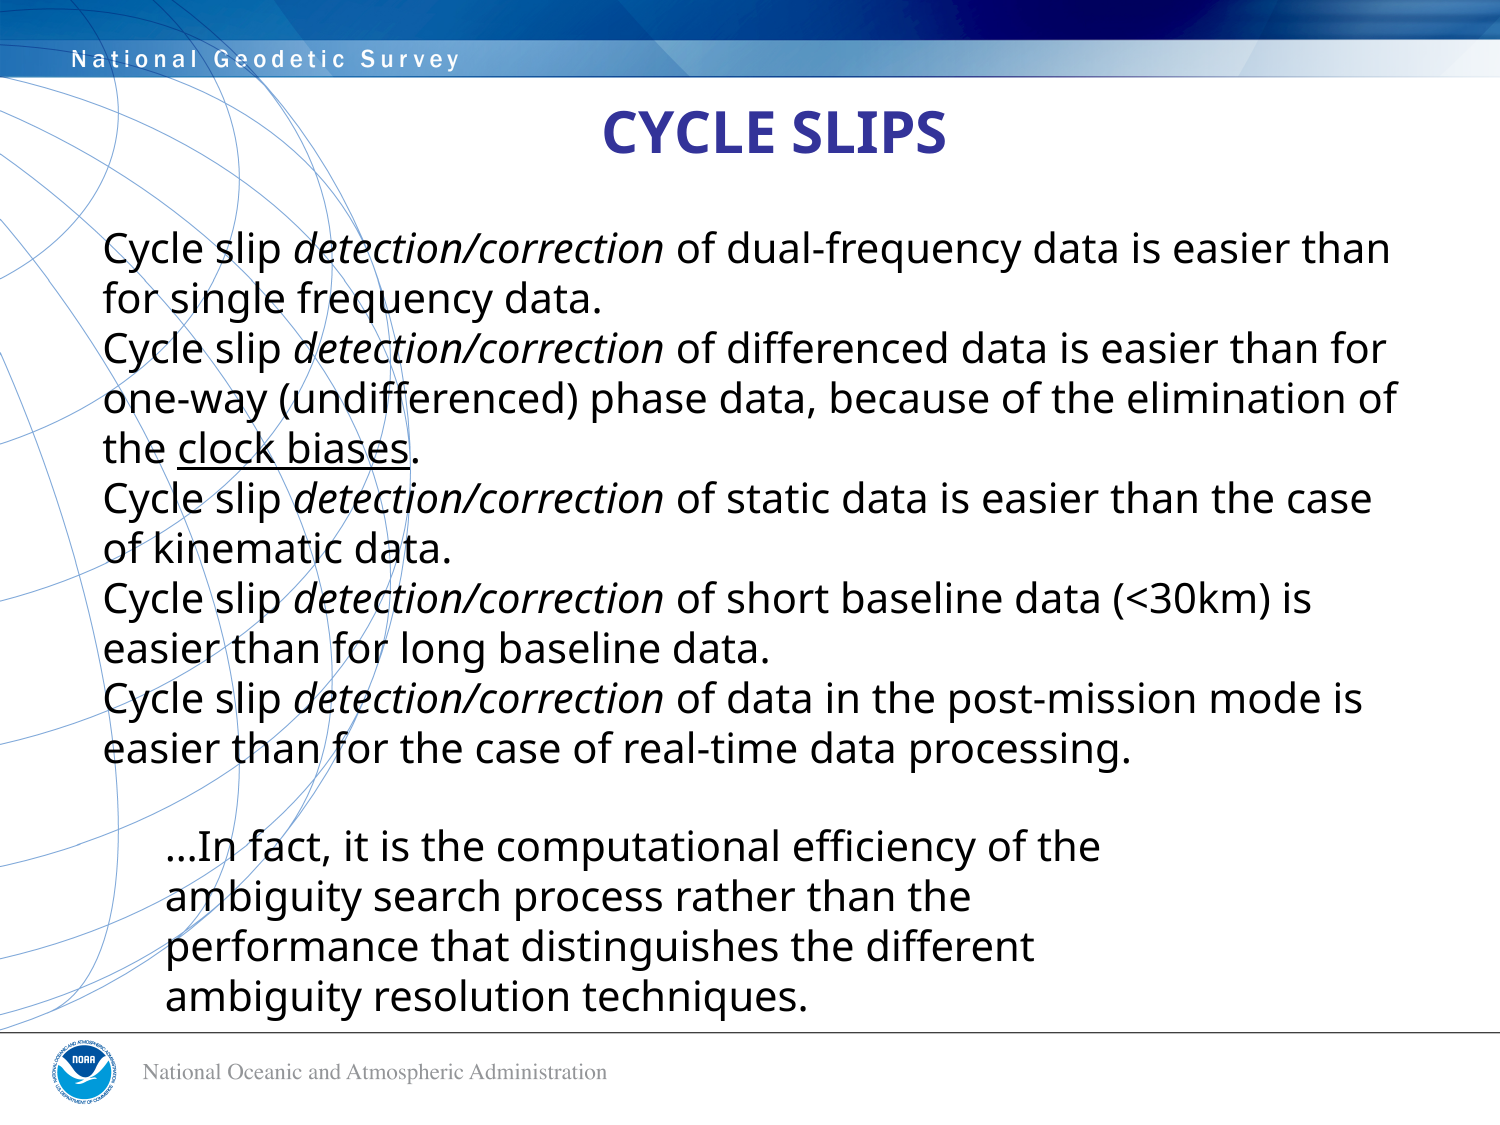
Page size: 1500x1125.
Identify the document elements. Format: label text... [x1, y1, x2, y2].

text_box CYCLE SLIPS [387, 87, 1163, 173]
text_box Cycle slip detection/correction of dual-frequency data is easier than for single frequency data. Cycle slip detection/correction of differenced data is easier than for one-way (undifferenced) phase data, because of the elimination of the clock biases. Cycle slip detection/correction of static data is easier than the case of kinematic data. Cycle slip detection/correction of short baseline data (<30km) is easier than for long baseline data. Cycle slip detection/correction of data in the post-mission mode is easier than for the case of real-time data processing. [87, 164, 1425, 830]
text_box …In fact, it is the computational efficiency of the ambiguity search process rather than the performance that distinguishes the different ambiguity resolution techniques. [150, 812, 1463, 1028]
picture [0, 0, 1500, 1125]
